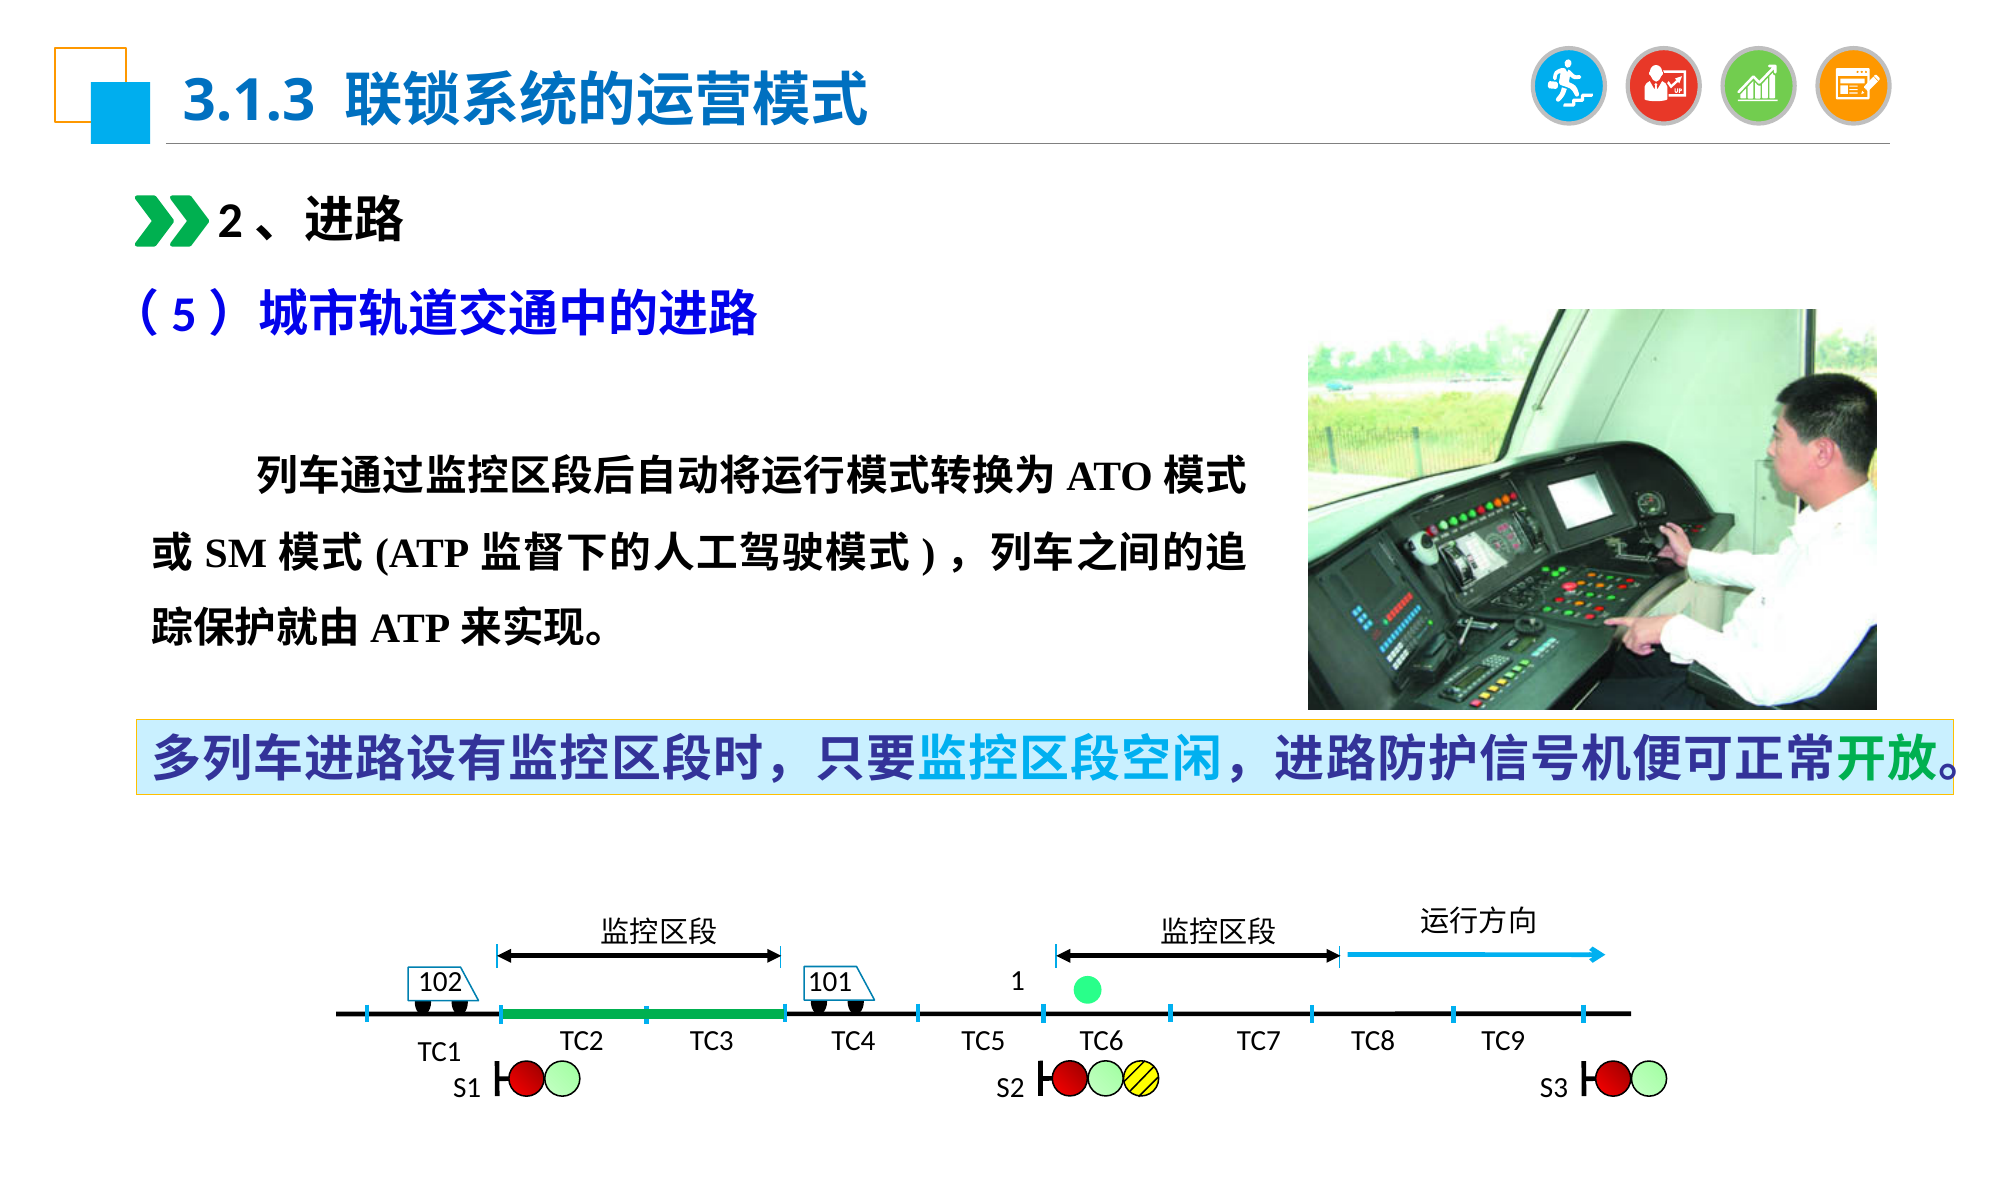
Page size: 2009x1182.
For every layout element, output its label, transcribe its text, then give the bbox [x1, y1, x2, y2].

text_box （5）城市轨道交通中的进路 [94, 274, 774, 349]
picture [1308, 309, 1878, 710]
text_box 多列车进路设有监控区段时，只要监控区段空闲，进路防护信号机便可正常开放。 [136, 719, 1954, 795]
text_box 列车通过监控区段后自动将运行模式转换为ATO模式或SM模式(ATP监督下的人工驾驶模式)，列车之间的追踪保护就由ATP来实现。 [136, 403, 1262, 658]
text_box 3.1.3 联锁系统的运营模式 [162, 51, 890, 142]
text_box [335, 883, 1667, 1112]
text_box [136, 180, 416, 257]
